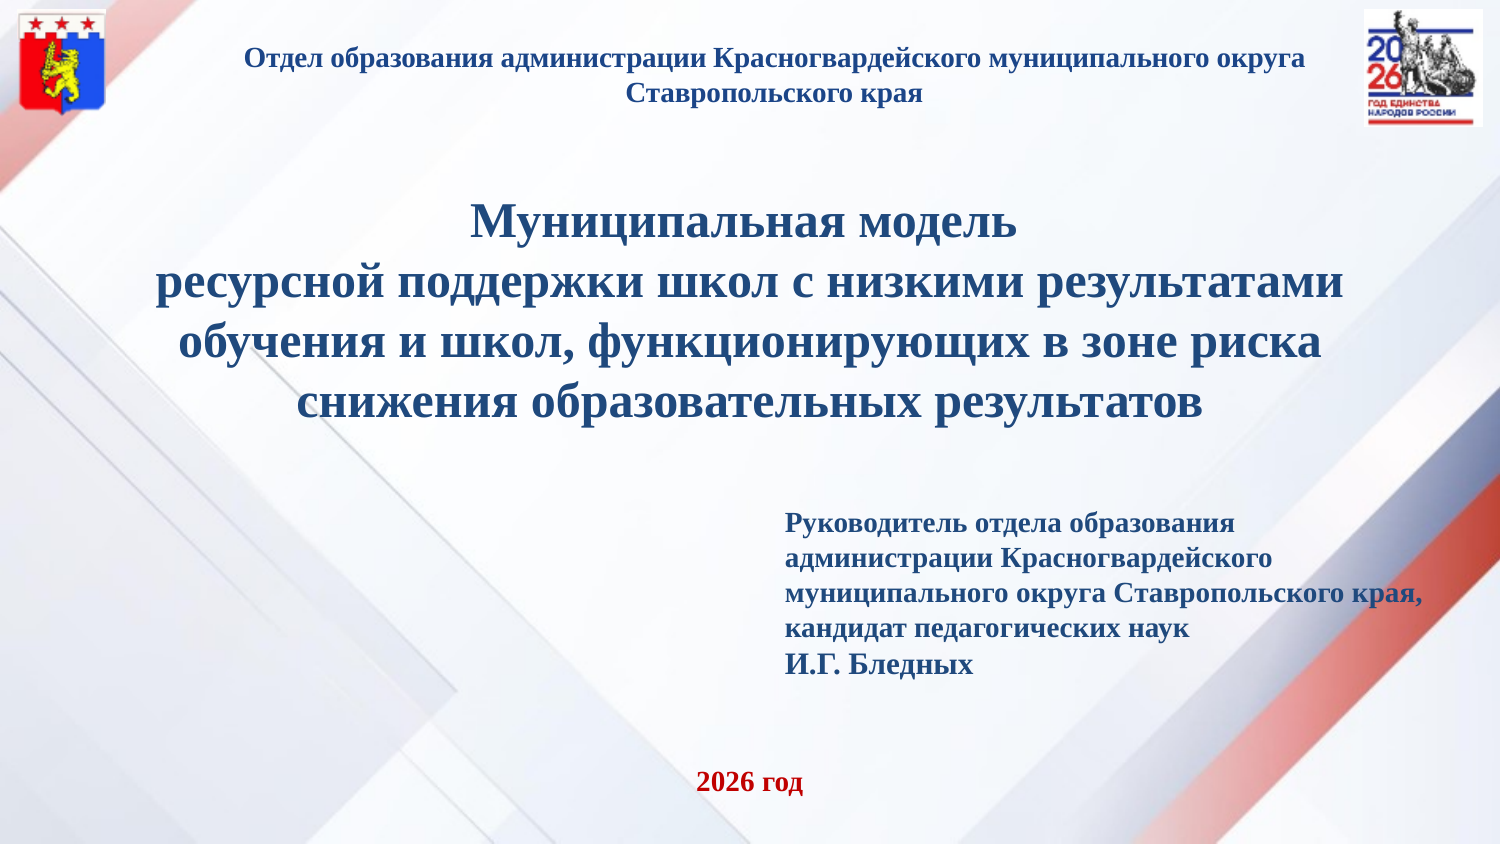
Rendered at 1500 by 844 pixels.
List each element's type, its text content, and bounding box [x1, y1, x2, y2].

text_box 2026 год [685, 756, 815, 803]
text_box Отдел образования администрации Красногвардейского муниципального округа Ставропольского края [132, 36, 1415, 146]
text_box Муниципальная модель ресурсной поддержки школ с низкими результатами обучения и школ, функционирующих в зоне риска снижения образовательных результатов [108, 185, 1392, 428]
text_box Руководитель отдела образования администрации Красногвардейского муниципального округа Ставропольского края, кандидат педагогических наук И.Г. Бледных [773, 497, 1500, 686]
picture [0, 0, 1500, 844]
